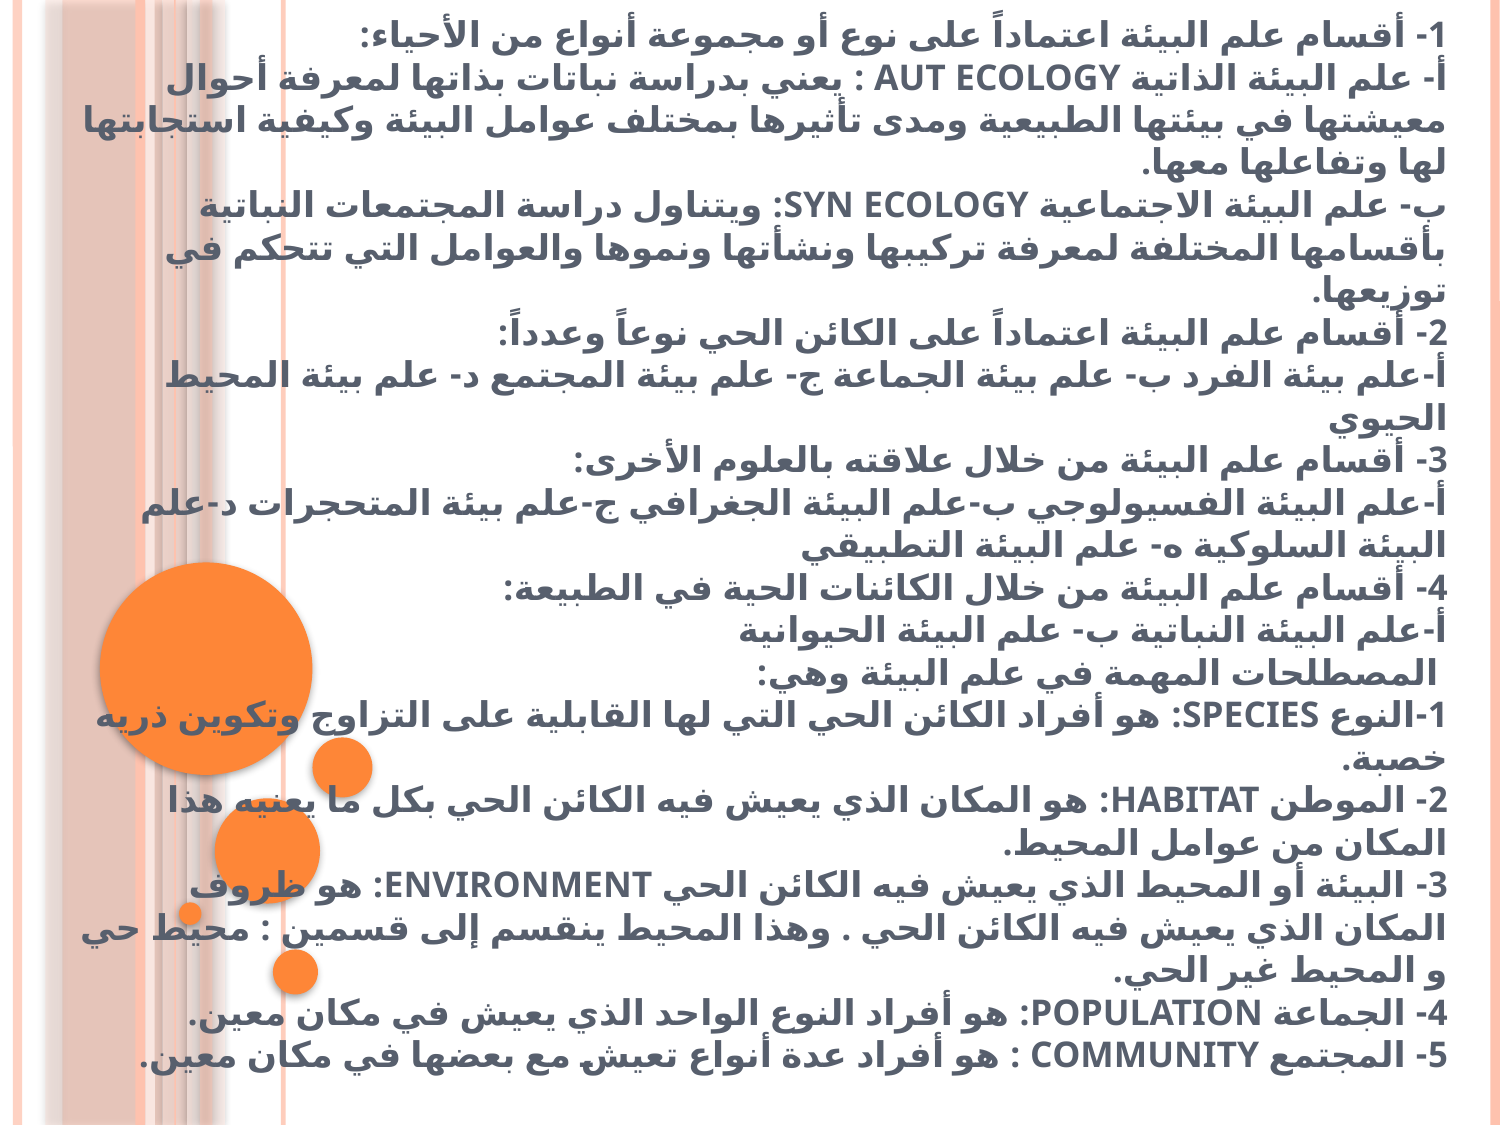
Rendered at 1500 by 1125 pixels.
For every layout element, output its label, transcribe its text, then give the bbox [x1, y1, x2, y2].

title 1- أقسام علم البيئة اعتماداً على نوع أو مجموعة أنواع من الأحياء: أ- علم البيئة الذاتية Aut ecology : يعني بدراسة نباتات بذاتها لمعرفة أحوال معيشتها في بيئتها الطبيعية ومدى تأثيرها بمختلف عوامل البيئة وكيفية استجابتها لها وتفاعلها معها. ب- علم البيئة الاجتماعية Syn ecology: ويتناول دراسة المجتمعات النباتية بأقسامها المختلفة لمعرفة تركيبها ونشأتها ونموها والعوامل التي تتحكم في توزيعها. 2- أقسام علم البيئة اعتماداً على الكائن الحي نوعاً وعدداً: أ-علم بيئة الفرد ب- علم بيئة الجماعة ج- علم بيئة المجتمع د- علم بيئة المحيط الحيوي 3- أقسام علم البيئة من خلال علاقته بالعلوم الأخرى: أ-علم البيئة الفسيولوجي ب-علم البيئة الجغرافي ج-علم بيئة المتحجرات د-علم البيئة السلوكية ه- علم البيئة التطبيقي 4- أقسام علم البيئة من خلال الكائنات الحية في الطبيعة: أ-علم البيئة النباتية ب- علم البيئة الحيوانية المصطلحات المهمة في علم البيئة وهي: 1-النوع Species: هو أفراد الكائن الحي التي لها القابلية على التزاوج وتكوين ذريه خصبة. 2- الموطن Habitat: هو المكان الذي يعيش فيه الكائن الحي بكل ما يعنيه هذا المكان من عوامل المحيط. 3- البيئة أو المحيط الذي يعيش فيه الكائن الحي Environment: هو ظروف المكان الذي يعيش فيه الكائن الحي . وهذا المحيط ينقسم إلى قسمين : محيط حي و المحيط غير الحي. 4- الجماعة Population: هو أفراد النوع الواحد الذي يعيش في مكان معين. 5- المجتمع Community : هو أفراد عدة أنواع تعيش مع بعضها في مكان معين. [62, 0, 1463, 1125]
